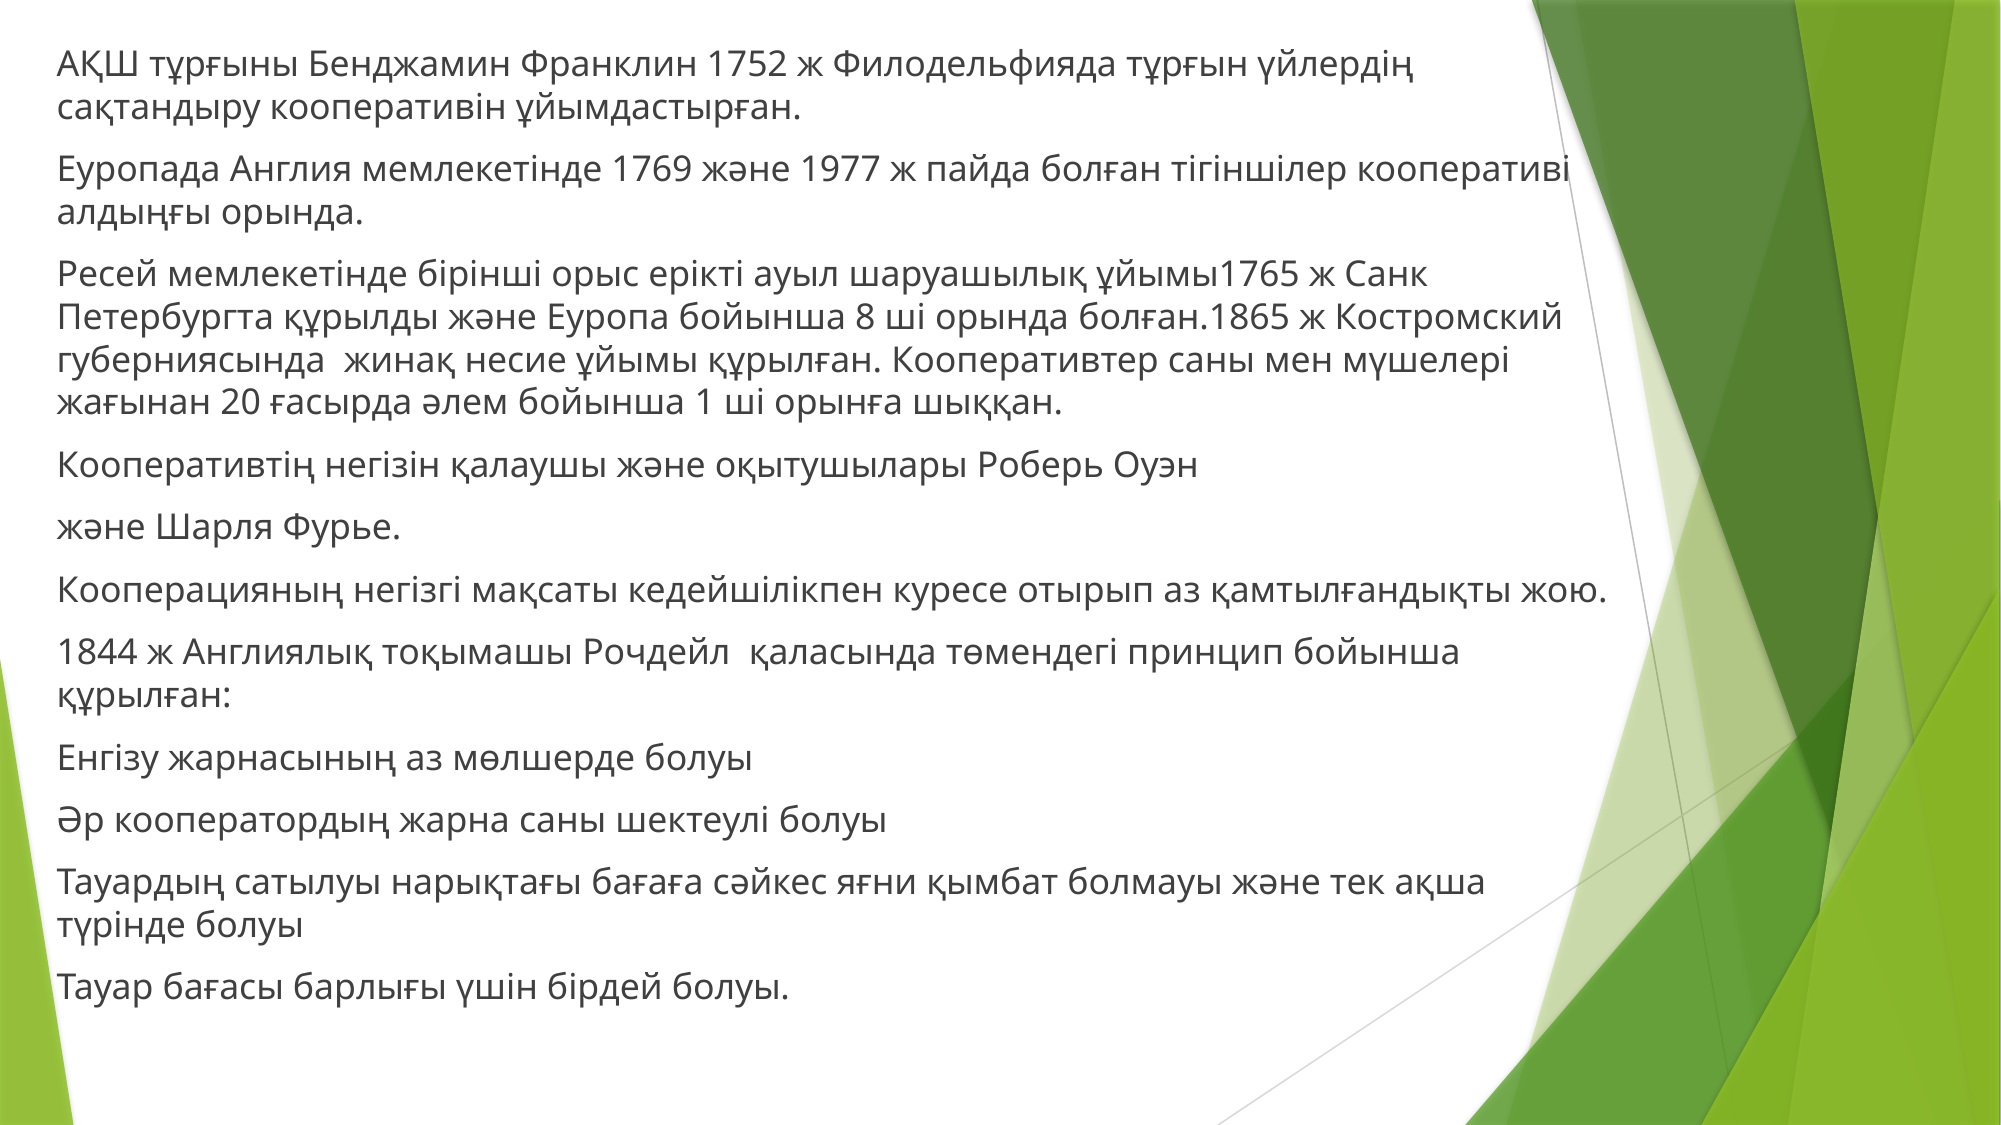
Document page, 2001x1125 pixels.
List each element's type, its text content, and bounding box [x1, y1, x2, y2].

list АҚШ тұрғыны Бенджамин Франклин 1752 ж Филодельфияда тұрғын үйлердің сақтандыру кооперативін ұйымдастырған. Еуропада Англия мемлекетінде 1769 және 1977 ж пайда болған тігіншілер кооперативі алдыңғы орында. Ресей мемлекетінде бірінші орыс ерікті ауыл шаруашылық ұйымы1765 ж Санк Петербургта құрылды және Еуропа бойынша 8 ші орында болған.1865 ж Костромский губерниясында жинақ несие ұйымы құрылған. Кооперативтер саны мен мүшелері жағынан 20 ғасырда әлем бойынша 1 ші орынға шыққан. Кооперативтің негізін қалаушы және оқытушылары Роберь Оуэн және Шарля Фурье. Кооперацияның негізгі мақсаты кедейшілікпен куресе отырып аз қамтылғандықты жою. 1844 ж Англиялық тоқымашы Рочдейл қаласында төмендегі принцип бойынша құрылған: Енгізу жарнасының аз мөлшерде болуы Әр кооператордың жарна саны шектеулі болуы Тауардың сатылуы нарықтағы бағаға сәйкес яғни қымбат болмауы және тек ақша түрінде болуы Тауар бағасы барлығы үшін бірдей болуы. [41, 33, 1634, 1041]
